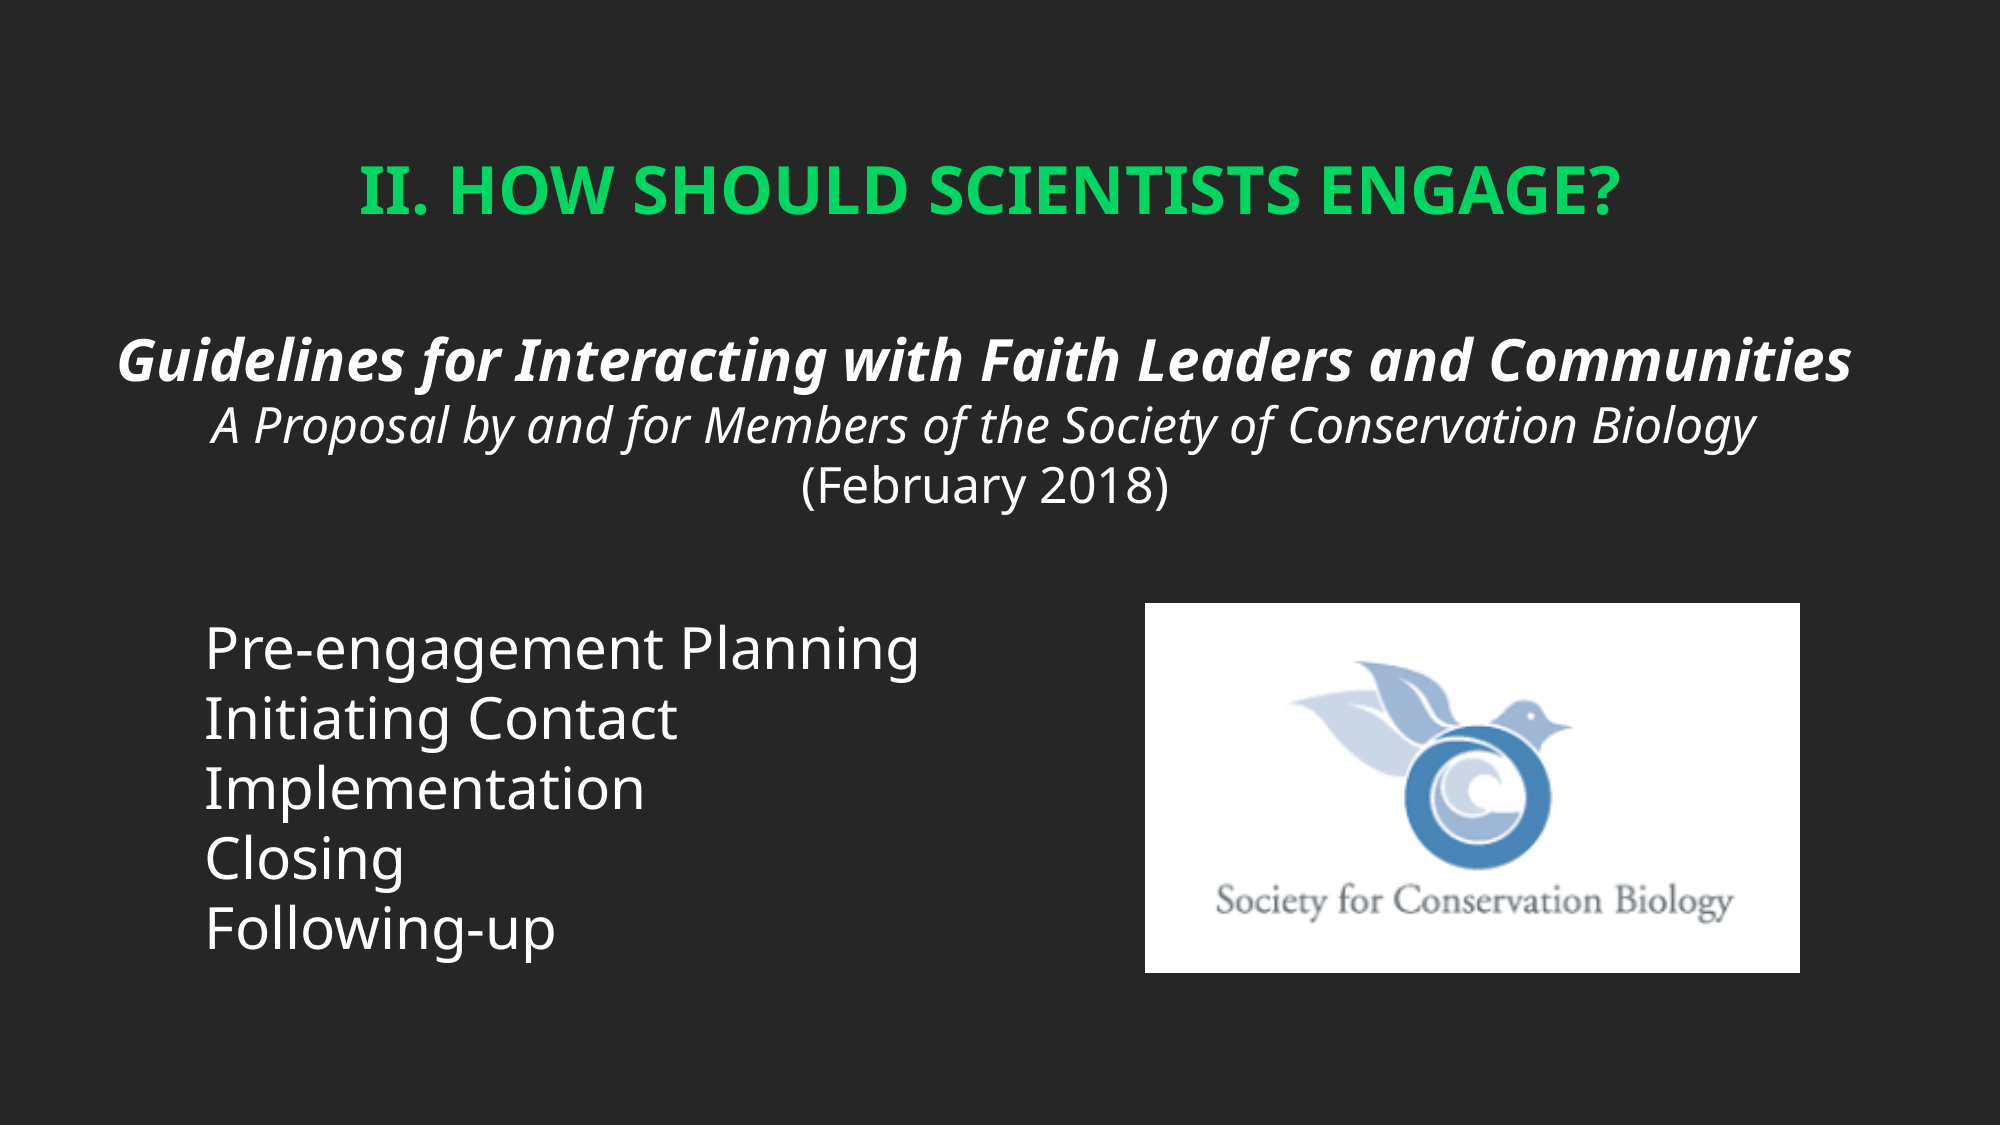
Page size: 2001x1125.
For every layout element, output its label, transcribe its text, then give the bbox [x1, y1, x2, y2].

picture [1145, 603, 1801, 973]
text_box Pre-engagement Planning Initiating Contact Implementation Closing Following-up [98, 603, 1125, 969]
text_box Guidelines for Interacting with Faith Leaders and Communities A Proposal by and for Members of the Society of Conservation Biology (February 2018) [81, 316, 1889, 581]
title II. HOW SHOULD SCIENTISTS ENGAGE? [182, 140, 1800, 343]
